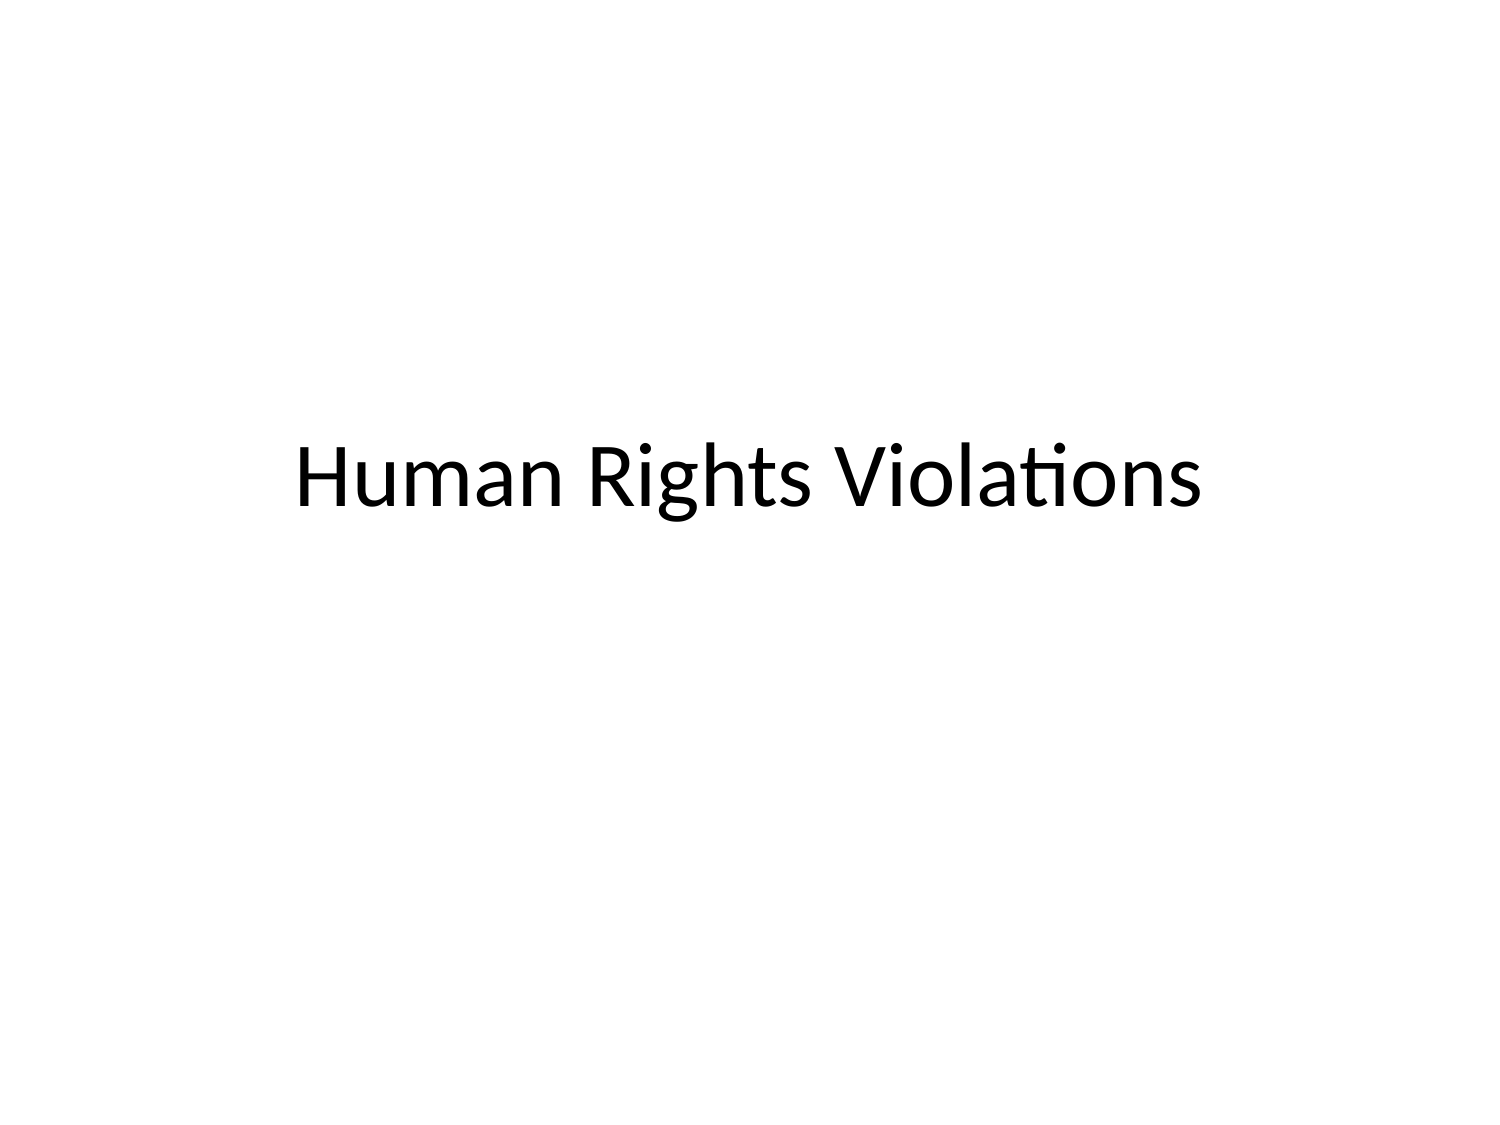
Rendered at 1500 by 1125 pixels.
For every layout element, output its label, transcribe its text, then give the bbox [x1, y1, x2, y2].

title Human Rights Violations [112, 349, 1388, 591]
